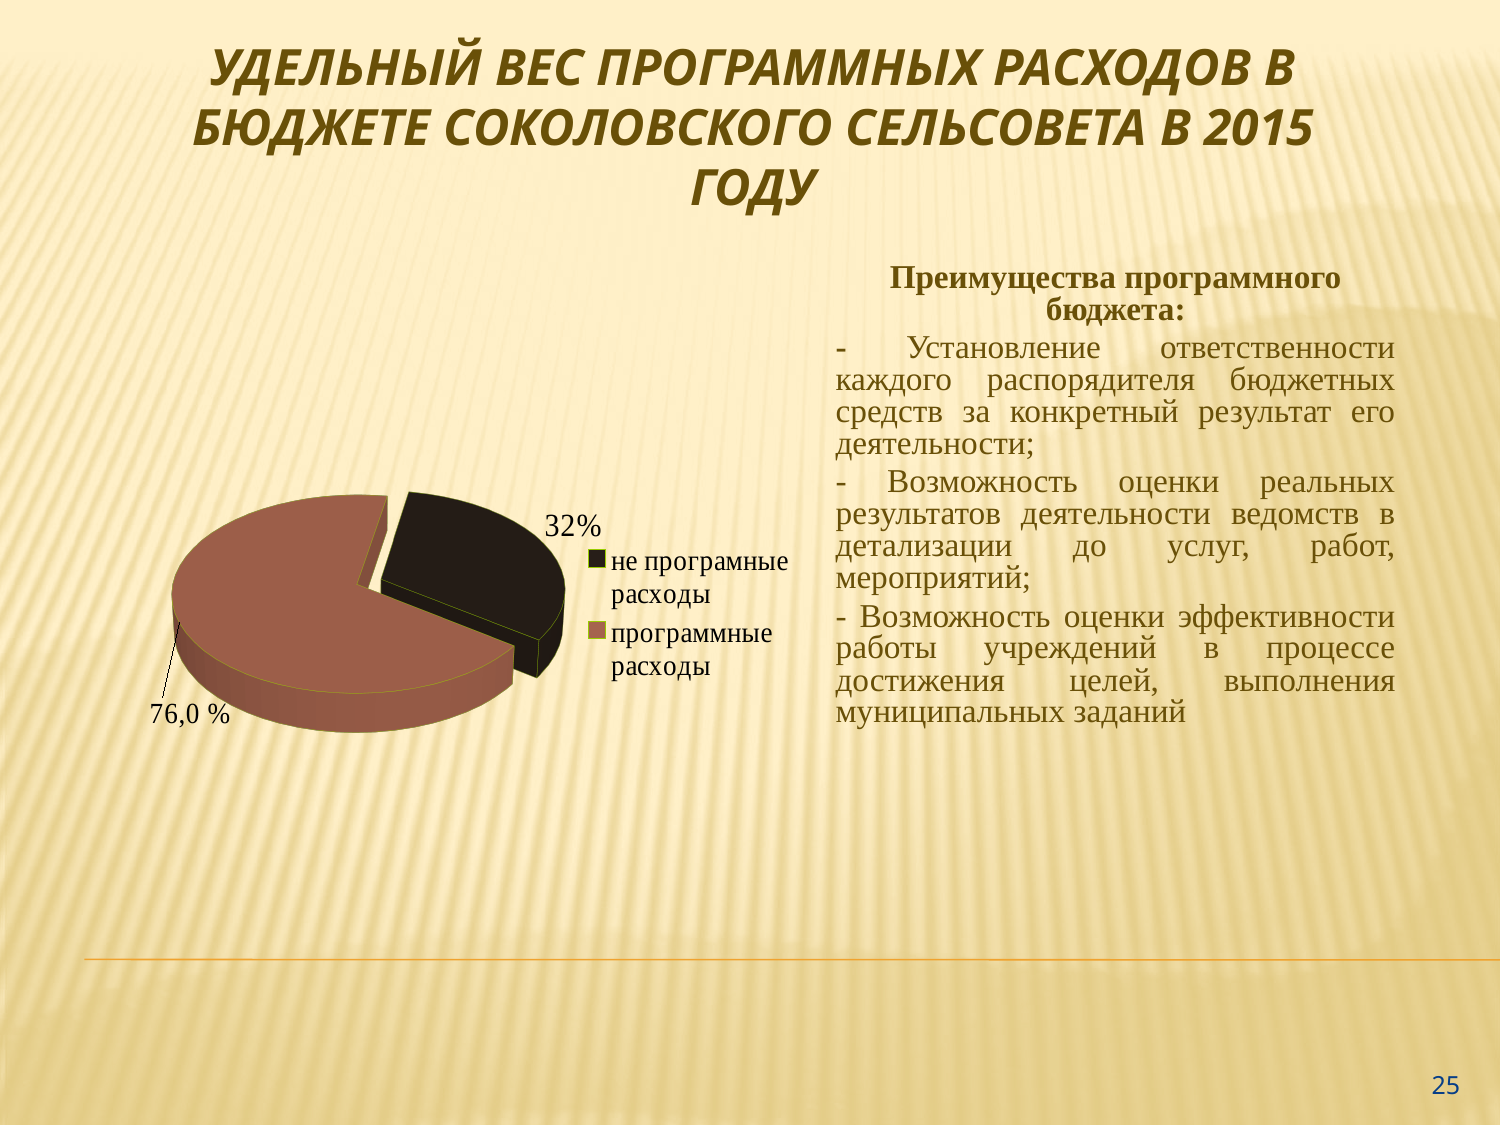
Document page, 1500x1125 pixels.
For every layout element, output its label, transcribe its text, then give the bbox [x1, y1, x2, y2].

chart [99, 243, 810, 982]
title Удельный вес программных расходов в бюджете Соколовского сельсовета в 2015 году [165, 42, 1341, 209]
list Преимущества программного бюджета: - Установление ответственности каждого распорядителя бюджетных средств за конкретный результат его деятельности; - Возможность оценки реальных результатов деятельности ведомств в детализации до услуг, работ, мероприятий; - Возможность оценки эффективности работы учреждений в процессе достижения целей, выполнения муниципальных заданий [820, 255, 1411, 894]
slide_number 25 [1350, 1062, 1475, 1103]
